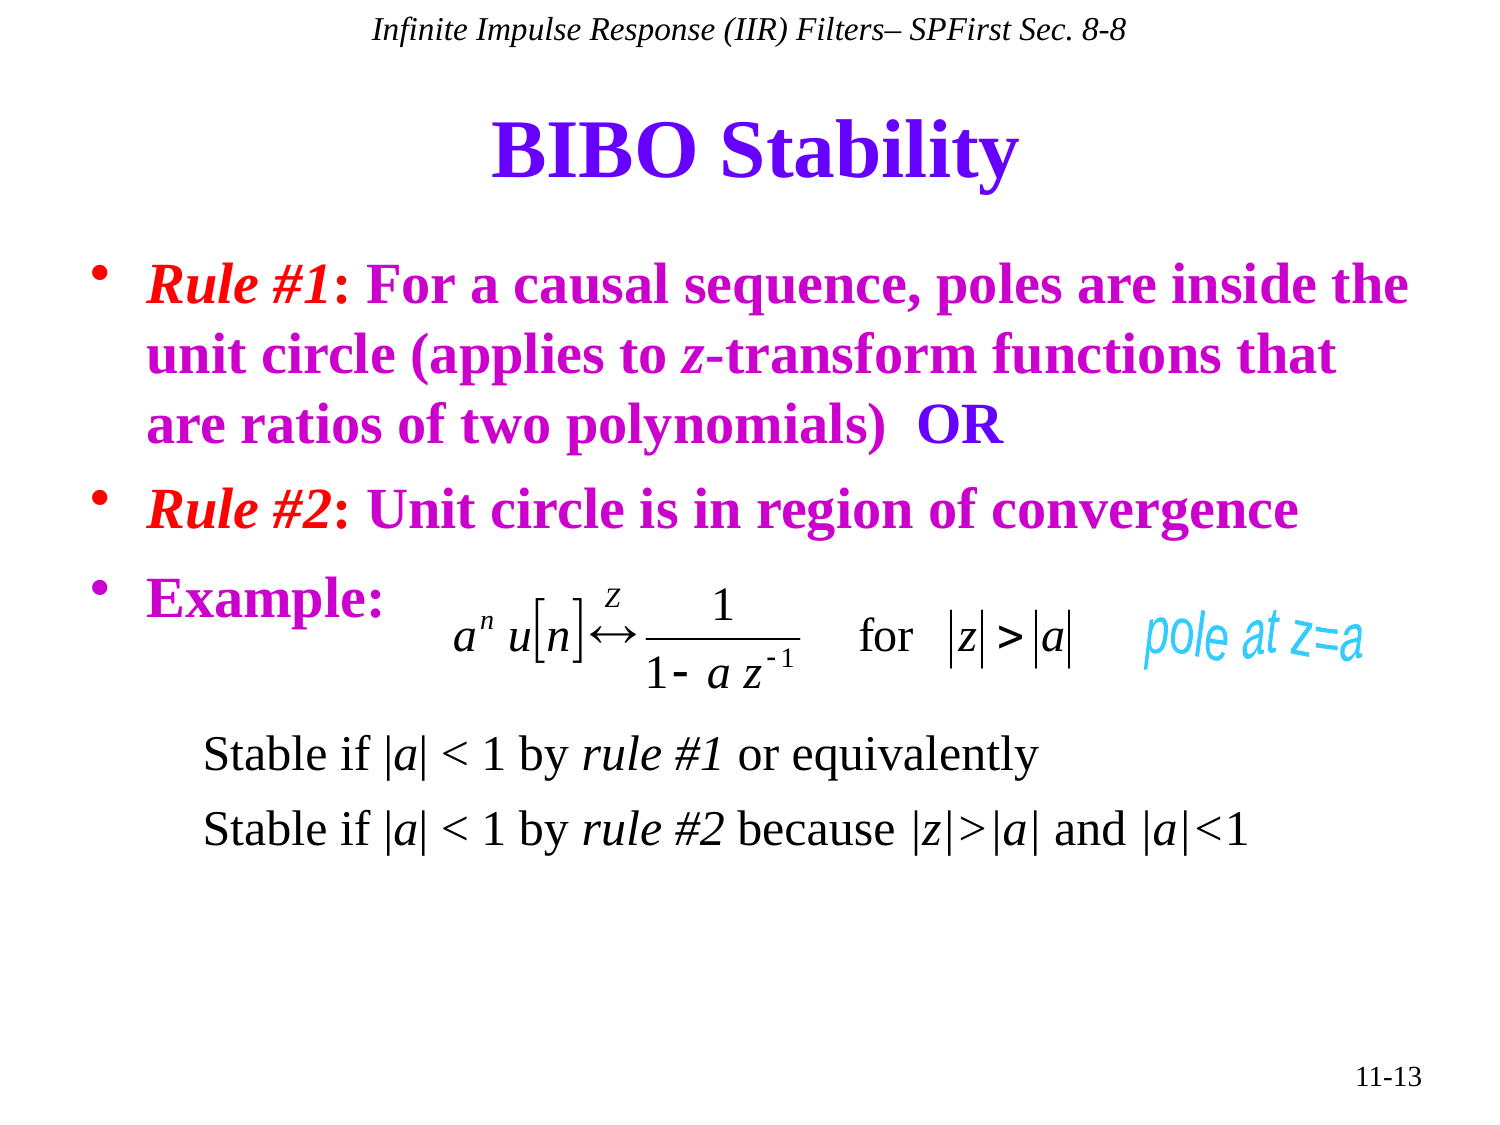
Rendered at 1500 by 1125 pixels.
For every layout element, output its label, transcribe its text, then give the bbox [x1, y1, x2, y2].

text_box Rule #1: For a causal sequence, poles are inside the unit circle (applies to z-transform functions that are ratios of two polynomials) OR [74, 237, 1438, 462]
slide_number 11-13 [1124, 1049, 1438, 1125]
text_box Infinite Impulse Response (IIR) Filters– SPFirst Sec. 8-8 [0, 0, 1500, 55]
text_box Rule #2: Unit circle is in region of convergence [74, 462, 1438, 563]
title BIBO Stability [75, 55, 1438, 237]
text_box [445, 574, 1080, 700]
text_box Stable if |a| < 1 by rule #2 because |z|>|a| and |a|<1 [112, 787, 1475, 875]
text_box Example: [75, 551, 425, 738]
text_box Stable if |a| < 1 by rule #1 or equivalently [112, 712, 1475, 787]
